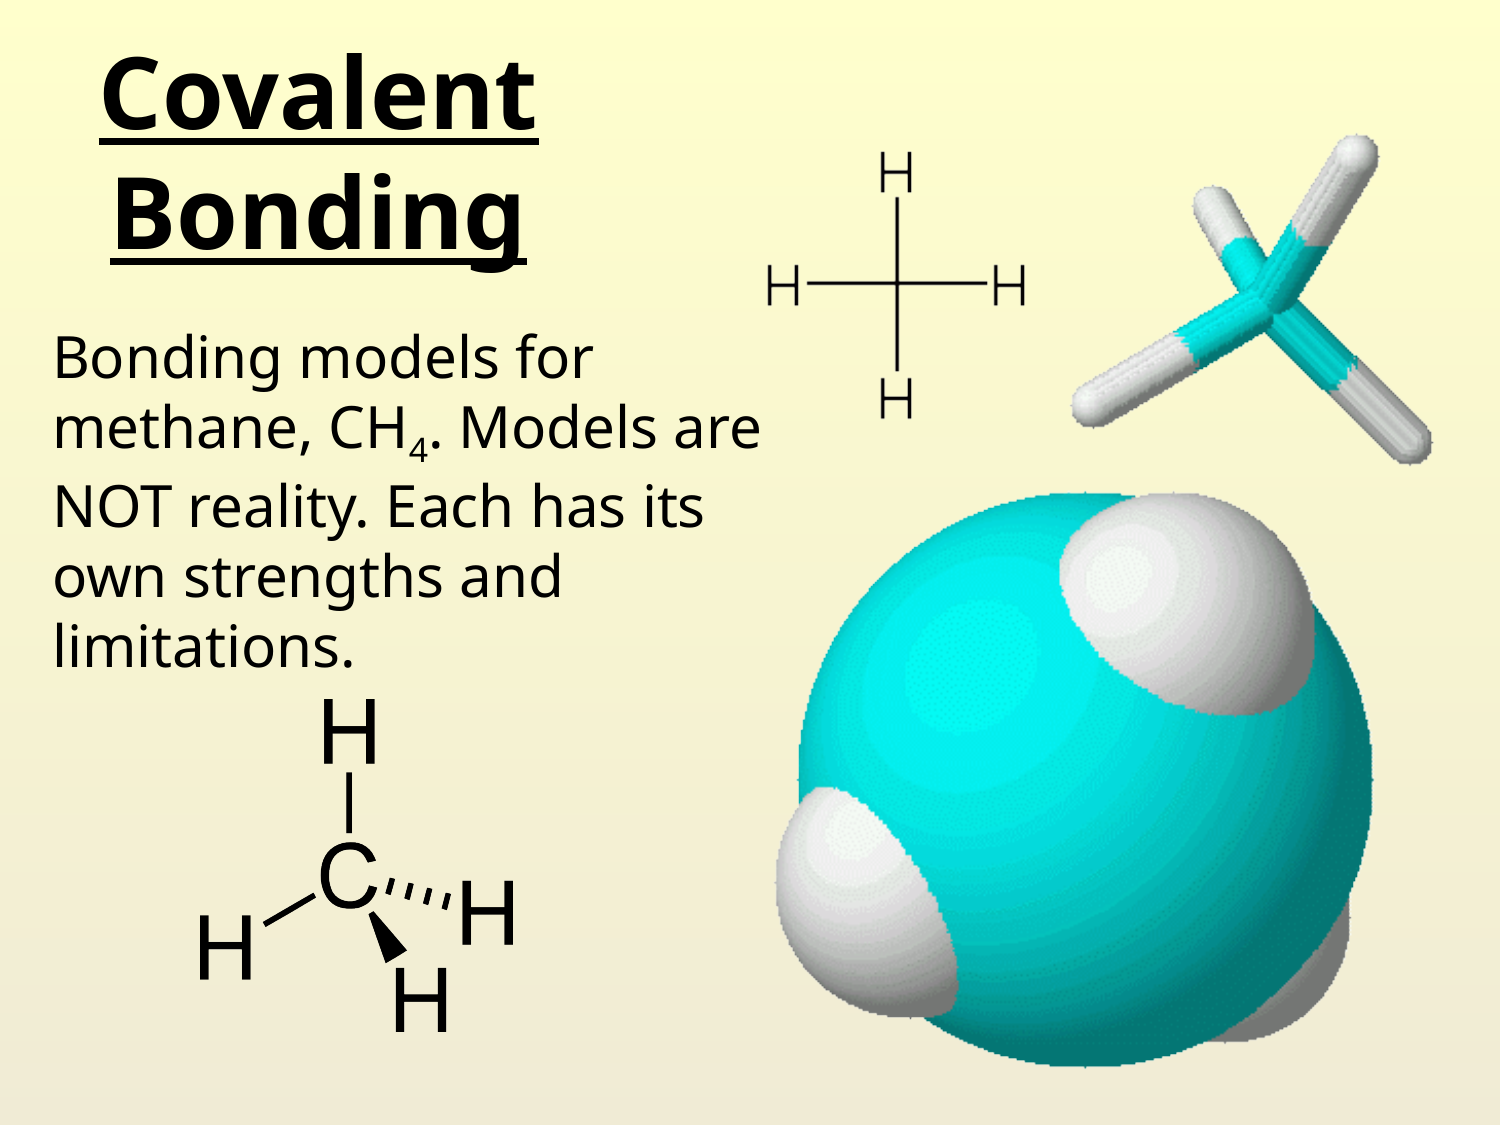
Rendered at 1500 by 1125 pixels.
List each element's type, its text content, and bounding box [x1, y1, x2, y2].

title Covalent Bonding [0, 0, 638, 301]
picture [724, 113, 1500, 1125]
text_box Bonding models for methane, CH4. Models are NOT reality. Each has its own strengths and limitations. [37, 312, 719, 687]
picture [199, 699, 513, 1032]
